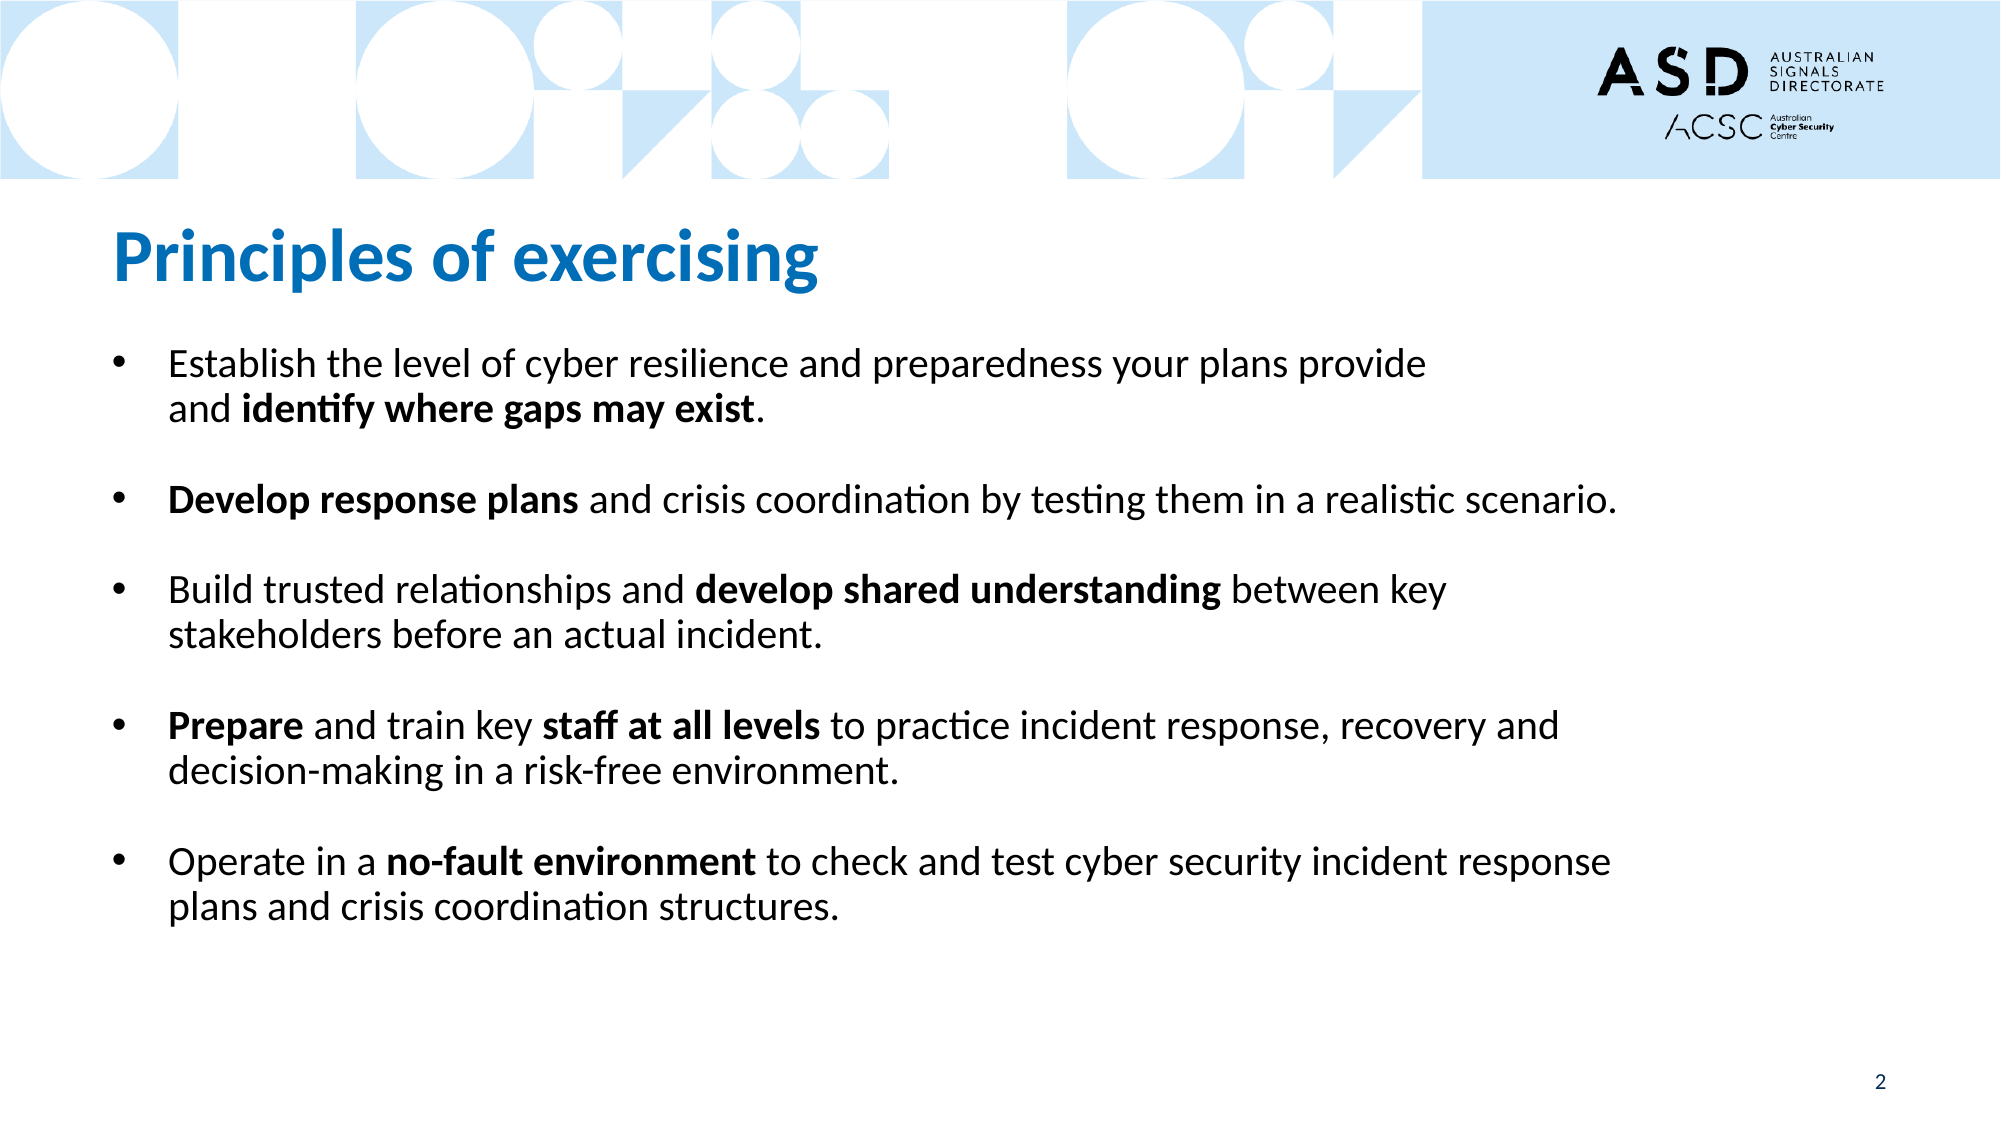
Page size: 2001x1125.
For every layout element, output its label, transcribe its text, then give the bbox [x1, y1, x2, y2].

slide_number 2 [1799, 1050, 1902, 1111]
picture [0, 0, 2001, 179]
text_box Establish the level of cyber resilience and preparedness your plans provide and identify where gaps may exist. Develop response plans and crisis coordination by testing them in a realistic scenario. Build trusted relationships and develop shared understanding between key stakeholders before an actual incident. Prepare and train key staff at all levels to practice incident response, recovery and decision-making in a risk-free environment. Operate in a no-fault environment to check and test cyber security incident response plans and crisis coordination structures. [96, 333, 1670, 455]
title Principles of exercising [98, 176, 1373, 333]
